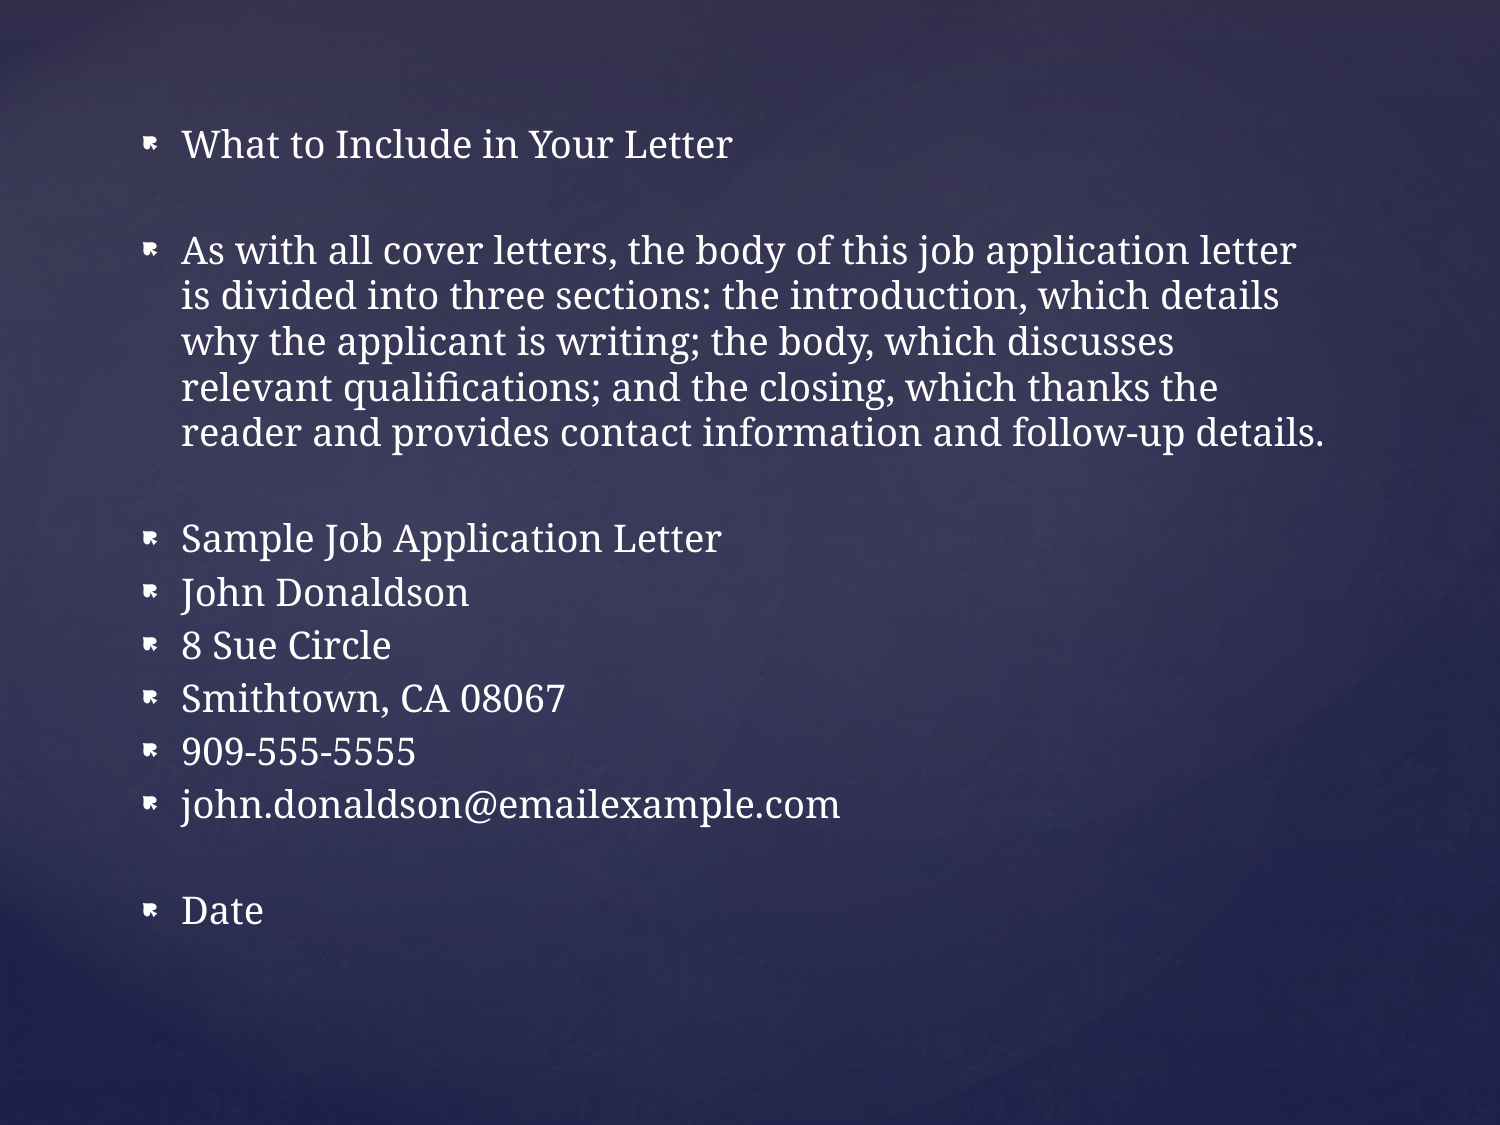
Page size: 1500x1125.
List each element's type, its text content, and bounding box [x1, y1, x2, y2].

list What to Include in Your Letter As with all cover letters, the body of this job application letter is divided into three sections: the introduction, which details why the applicant is writing; the body, which discusses relevant qualifications; and the closing, which thanks the reader and provides contact information and follow-up details. Sample Job Application Letter John Donaldson 8 Sue Circle Smithtown, CA 08067 909-555-5555 john.donaldson@emailexample.com Date [123, 112, 1350, 953]
